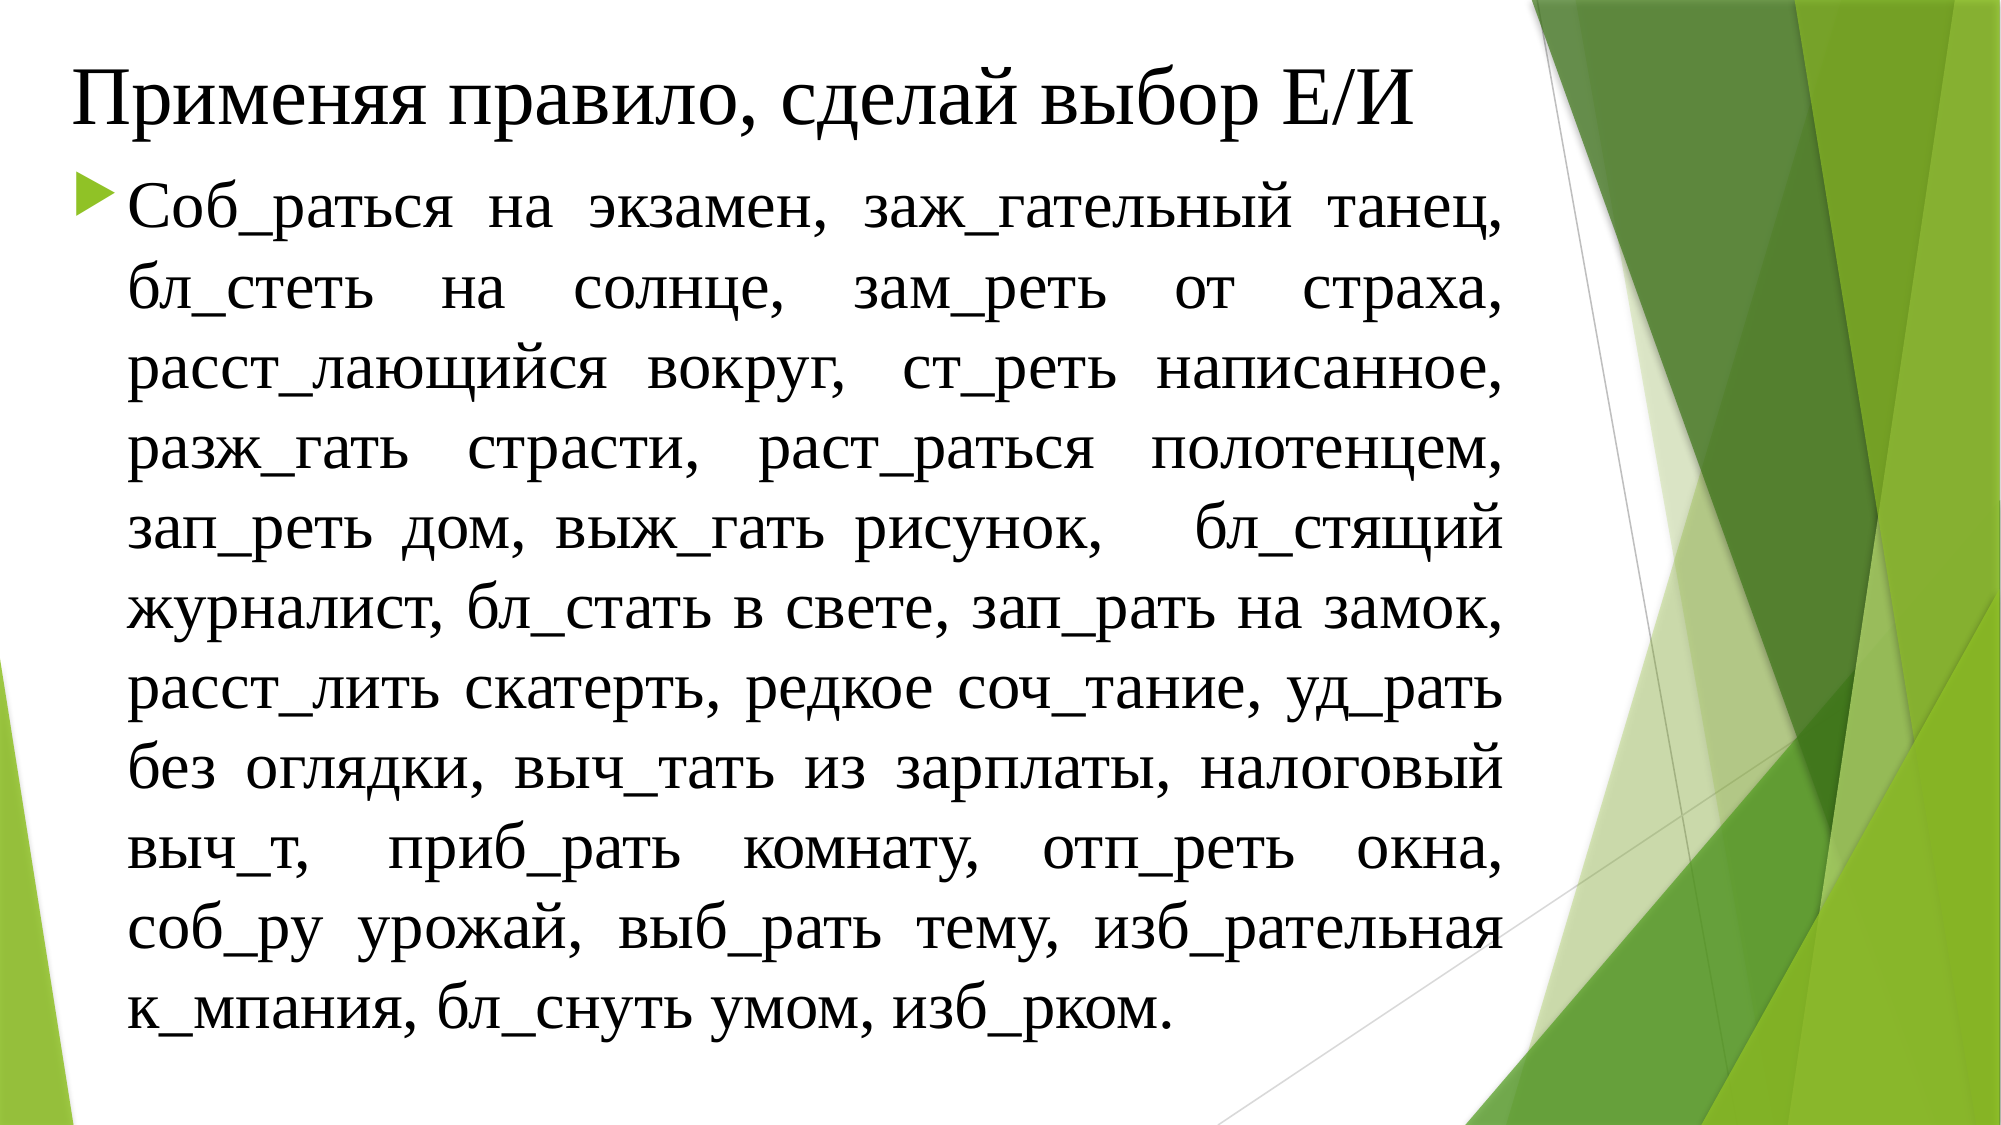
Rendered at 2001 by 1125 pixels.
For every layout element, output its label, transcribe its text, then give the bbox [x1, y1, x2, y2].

title Применяя правило, сделай выбор Е/И [56, 33, 1522, 153]
list Соб_раться на экзамен, заж_гательный танец, бл_стеть на солнце, зам_реть от страха, расст_лающийся вокруг, ст_реть написанное, разж_гать страсти, раст_раться полотенцем, зап_реть дом, выж_гать рисунок, бл_стящий журналист, бл_стать в свете, зап_рать на замок, расст_лить скатерть, редкое соч_тание, уд_рать без оглядки, выч_тать из зарплаты, налоговый выч_т, приб_рать комнату, отп_реть окна, соб_ру урожай, выб_рать тему, изб_рательная к_мпания, бл_снуть умом, изб_рком. [56, 153, 1522, 1099]
